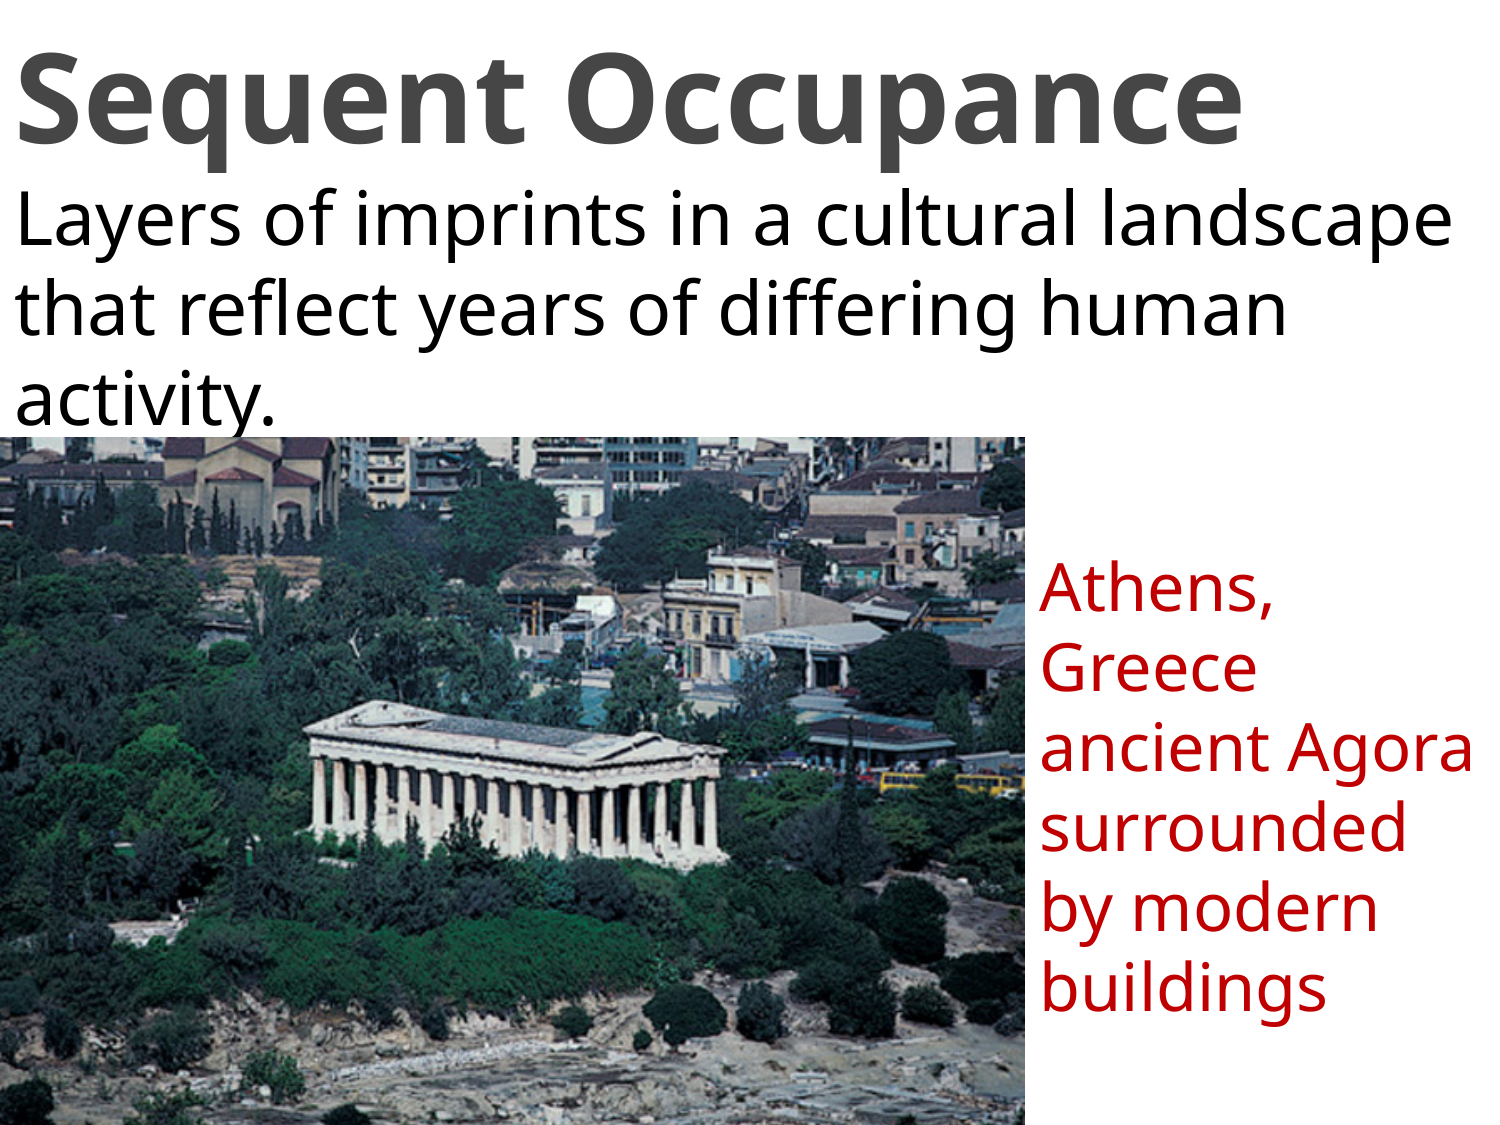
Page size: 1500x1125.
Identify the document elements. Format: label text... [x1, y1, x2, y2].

list Layers of imprints in a cultural landscape that reflect years of differing human activity. [0, 162, 1500, 438]
picture [0, 437, 1026, 1125]
title Sequent Occupance [0, 0, 1350, 188]
text_box Athens, Greece ancient Agora surrounded by modern buildings [1031, 537, 1500, 1033]
